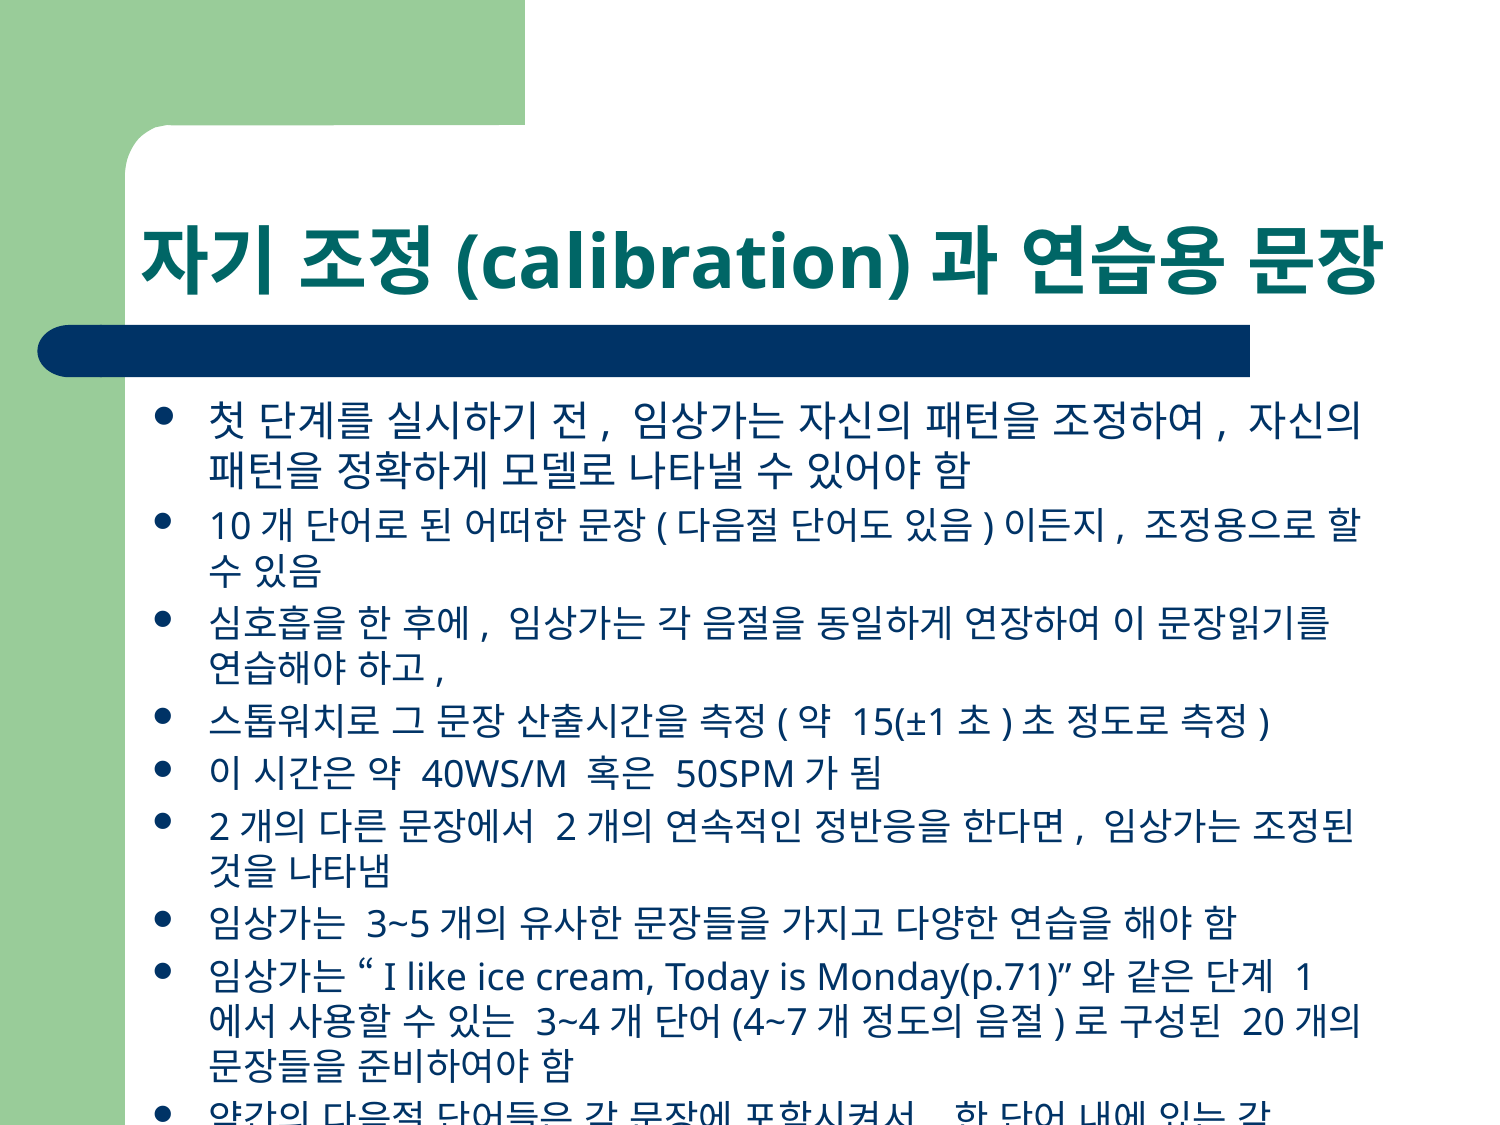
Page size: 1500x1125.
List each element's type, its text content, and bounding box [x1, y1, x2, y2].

list 첫 단계를 실시하기 전, 임상가는 자신의 패턴을 조정하여, 자신의 패턴을 정확하게 모델로 나타낼 수 있어야 함 10개 단어로 된 어떠한 문장(다음절 단어도 있음)이든지, 조정용으로 할 수 있음 심호흡을 한 후에, 임상가는 각 음절을 동일하게 연장하여 이 문장읽기를 연습해야 하고, 스톱워치로 그 문장 산출시간을 측정(약 15(±1초)초 정도로 측정) 이 시간은 약 40WS/M 혹은 50SPM가 됨 2개의 다른 문장에서 2개의 연속적인 정반응을 한다면, 임상가는 조정된 것을 나타냄 임상가는 3~5개의 유사한 문장들을 가지고 다양한 연습을 해야 함 임상가는 “I like ice cream, Today is Monday(p.71)”와 같은 단계 1에서 사용할 수 있는 3~4개 단어(4~7개 정도의 음절)로 구성된 20개의 문장들을 준비하여야 함 약간의 다음절 단어들은 각 문장에 포함시켜서, 한 단어 내에 있는 각 음절을 길게 연장해야 하며(예: “Mooondaaay”) 처음에는, 환자들이 종종 다음절 단어에서 각 음절을 연장하는 것을 기억하는데 어려움을 겪기도 함. [137, 387, 1400, 999]
title 자기 조정(calibration)과 연습용 문장 [124, 124, 1426, 313]
